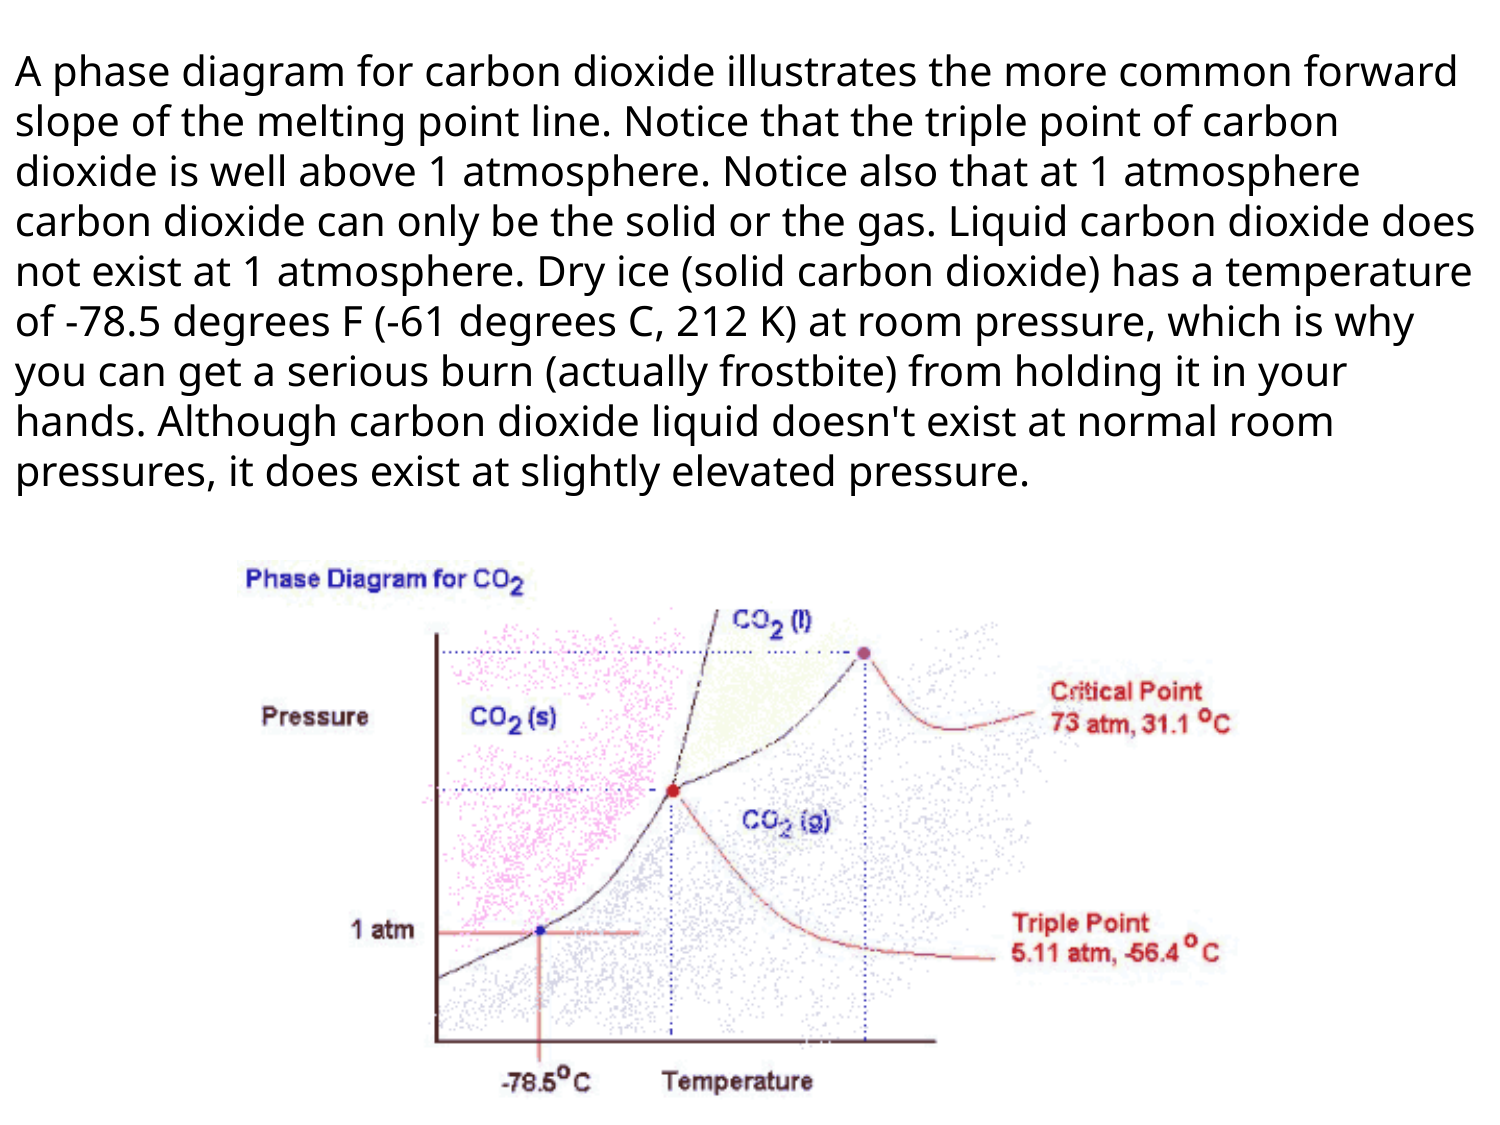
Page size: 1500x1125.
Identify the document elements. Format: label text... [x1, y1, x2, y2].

text_box A phase diagram for carbon dioxide illustrates the more common forward slope of the melting point line. Notice that the triple point of carbon dioxide is well above 1 atmosphere. Notice also that at 1 atmosphere carbon dioxide can only be the solid or the gas. Liquid carbon dioxide does not exist at 1 atmosphere. Dry ice (solid carbon dioxide) has a temperature of -78.5 degrees F (-61 degrees C, 212 K) at room pressure, which is why you can get a serious burn (actually frostbite) from holding it in your hands. Although carbon dioxide liquid doesn't exist at normal room pressures, it does exist at slightly elevated pressure. [0, 37, 1500, 503]
picture [237, 560, 1290, 1125]
